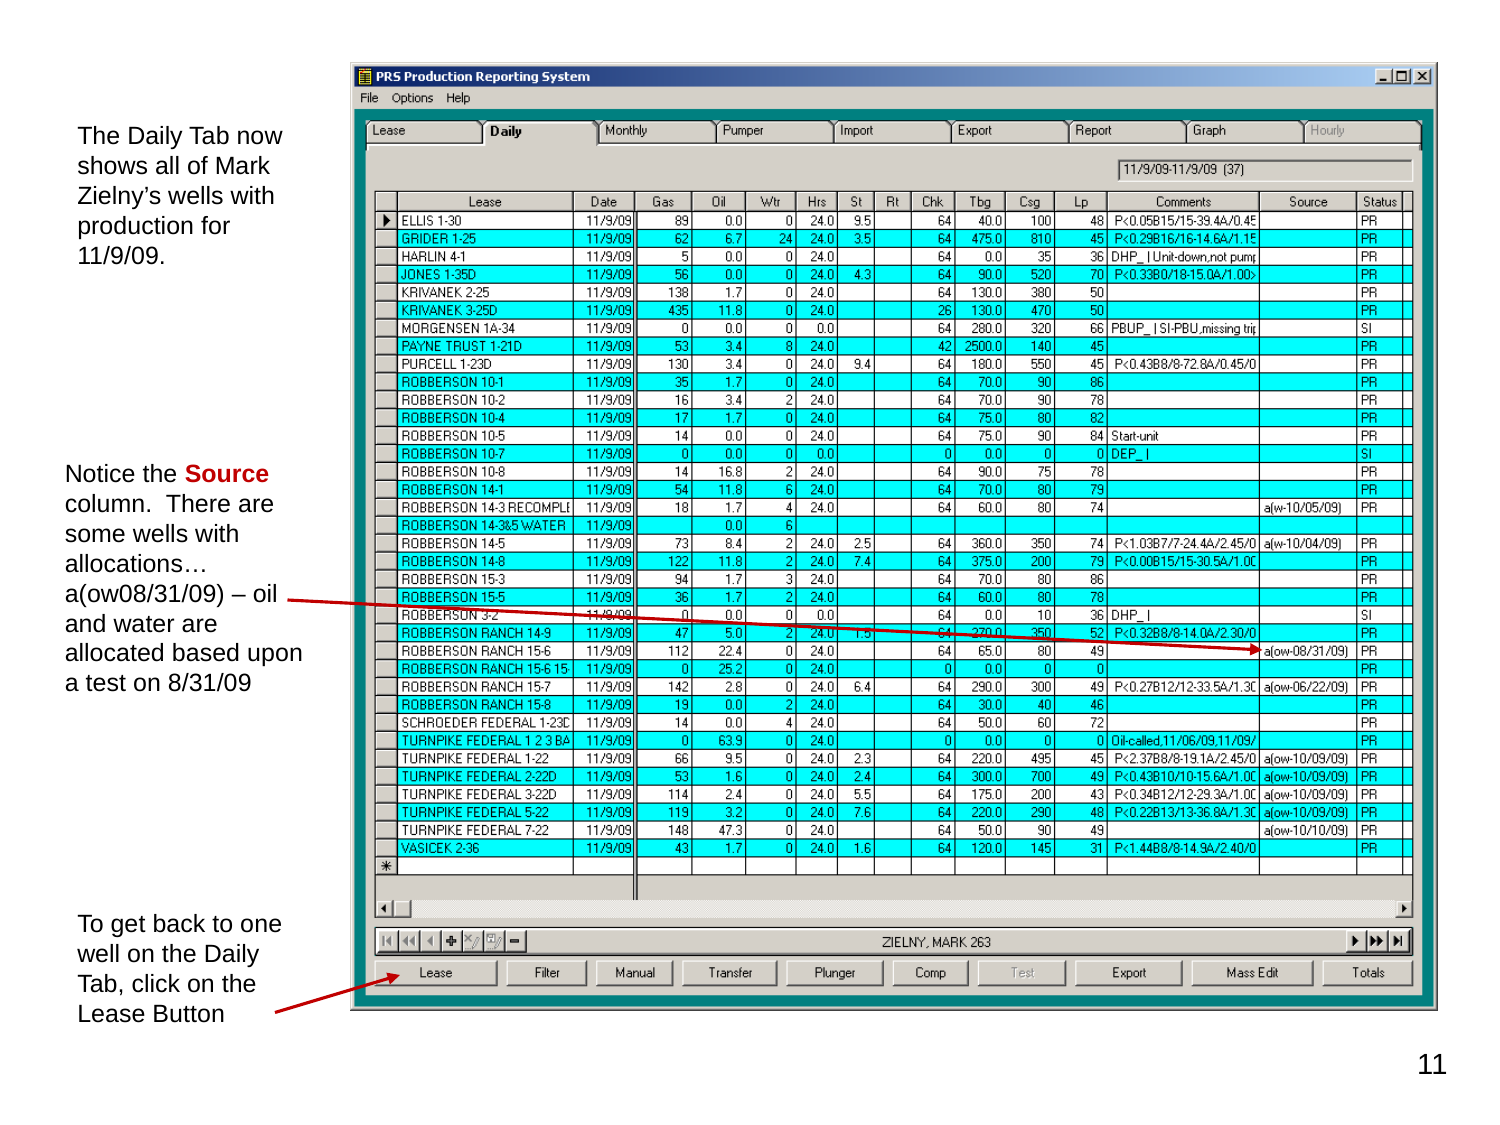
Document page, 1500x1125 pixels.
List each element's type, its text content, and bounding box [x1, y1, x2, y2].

text_box To get back to one well on the Daily Tab, click on the Lease Button [62, 899, 313, 1035]
text_box The Daily Tab now shows all of Mark Zielny’s wells with production for 11/9/09. [62, 112, 338, 277]
slide_number 11 [1374, 1037, 1463, 1089]
picture [349, 62, 1438, 1011]
text_box Notice the Source column. There are some wells with allocations… a(ow08/31/09) – oil and water are allocated based upon a test on 8/31/09 [50, 449, 325, 705]
